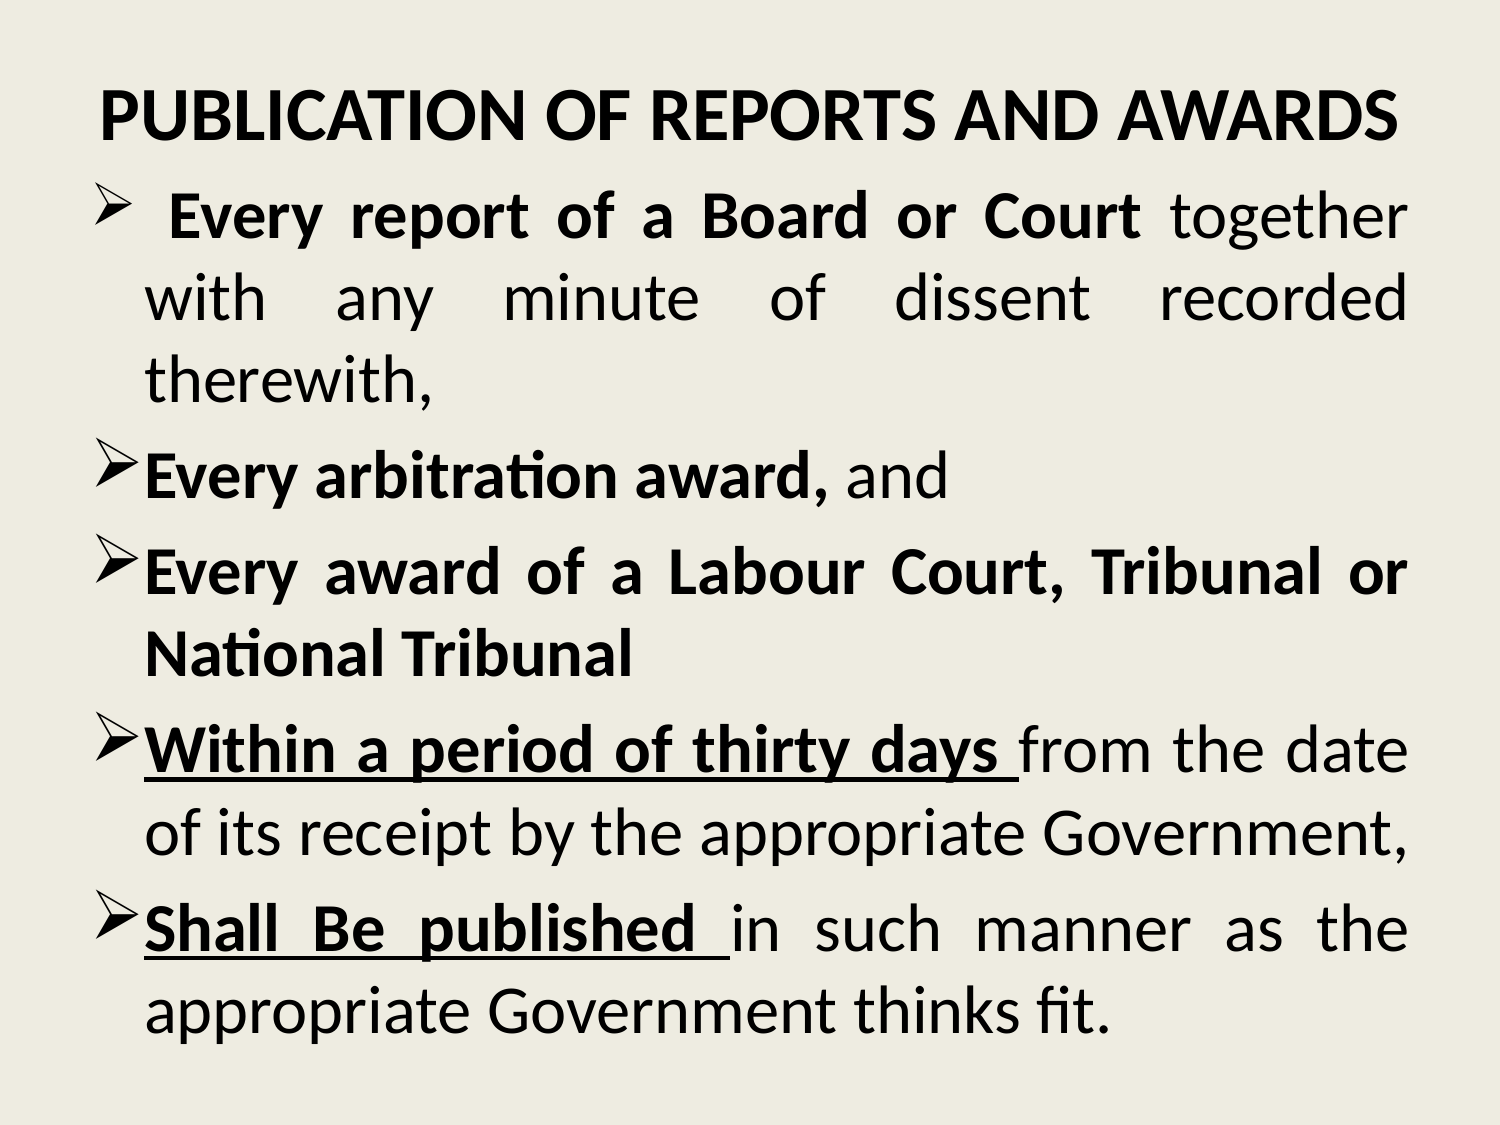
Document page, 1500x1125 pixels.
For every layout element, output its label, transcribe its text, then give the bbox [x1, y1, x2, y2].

list Every report of a Board or Court together with any minute of dissent recorded therewith, Every arbitration award, and Every award of a Labour Court, Tribunal or National Tribunal Within a period of thirty days from the date of its receipt by the appropriate Government, Shall Be published in such manner as the appropriate Government thinks fit. [75, 162, 1425, 1075]
title PUBLICATION OF REPORTS AND AWARDS [75, 45, 1425, 162]
